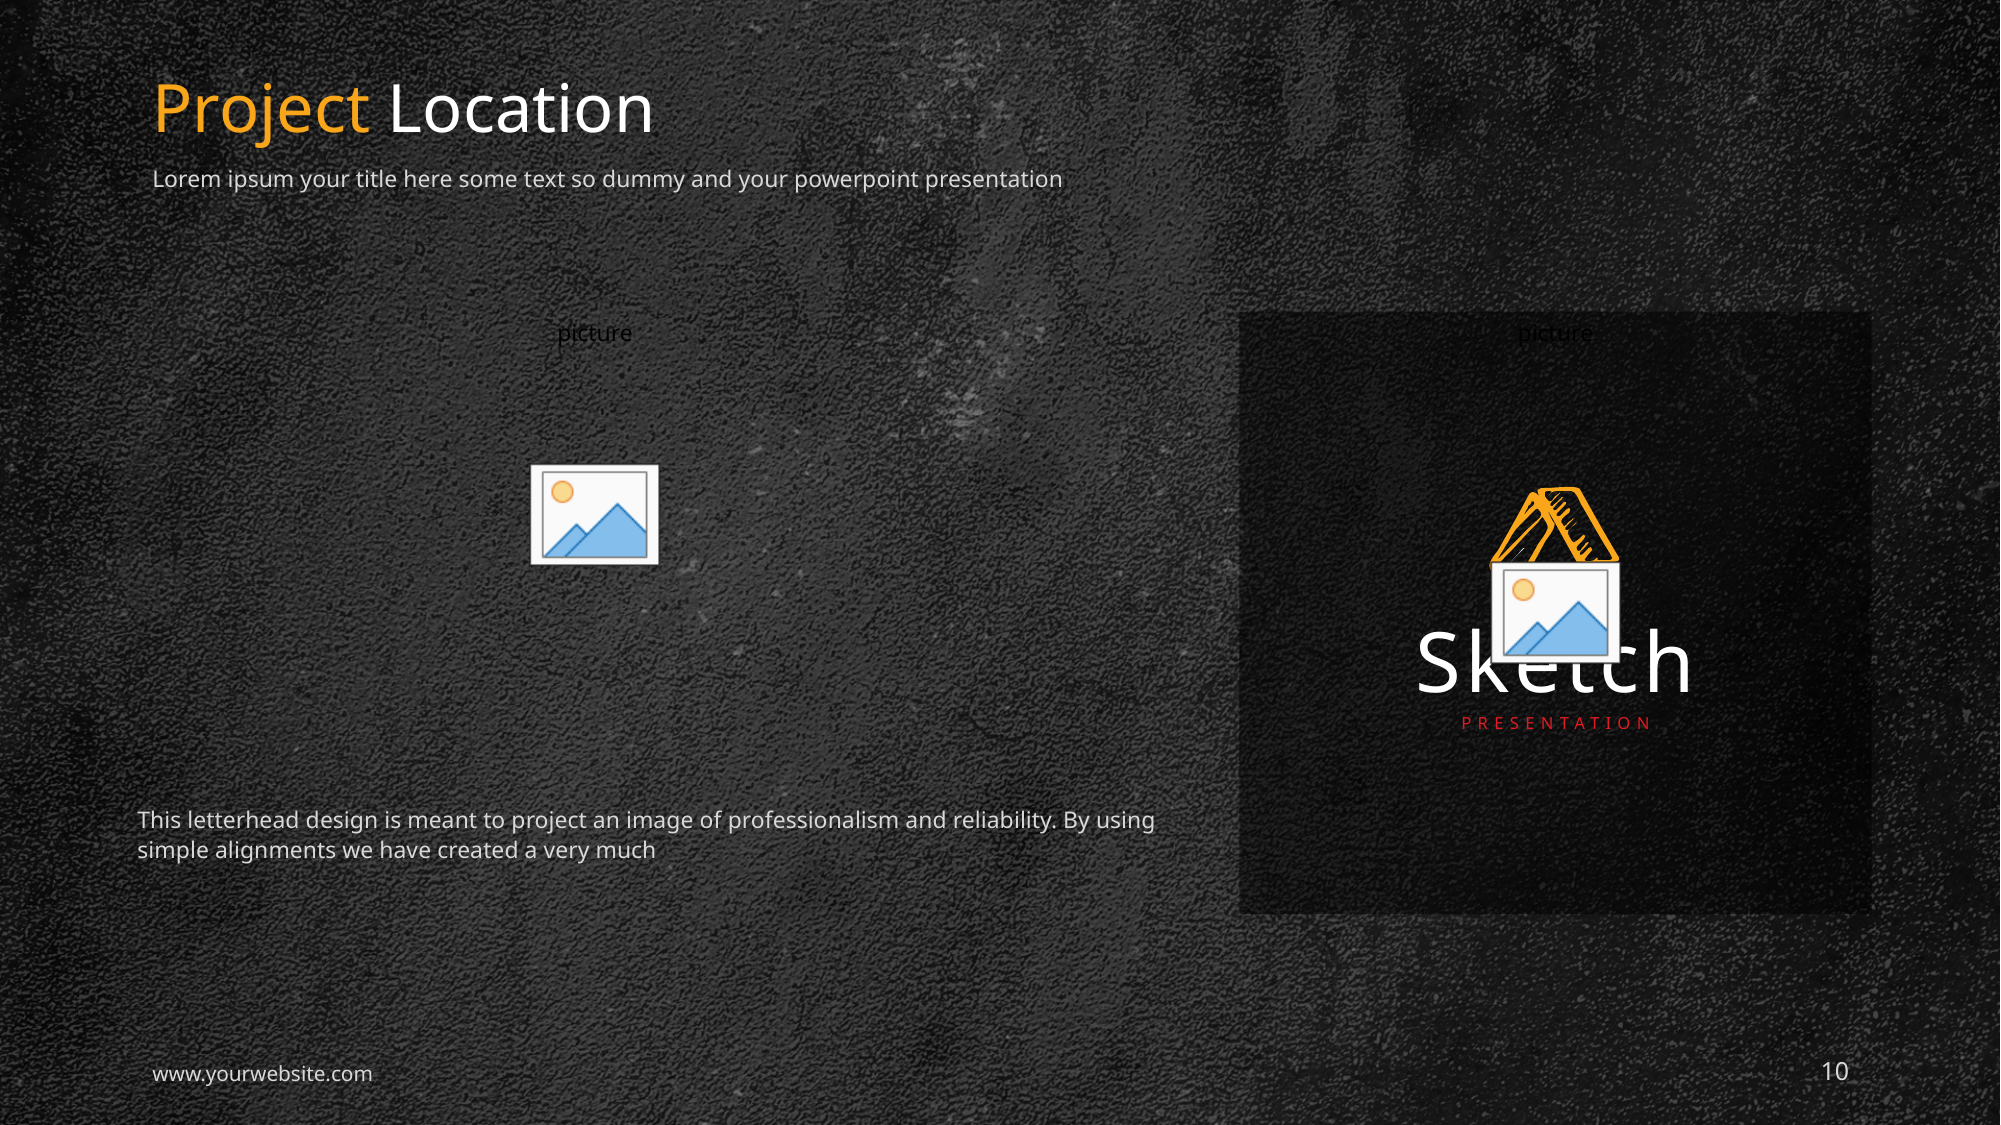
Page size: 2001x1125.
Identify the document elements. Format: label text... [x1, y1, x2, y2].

picture [1239, 311, 1872, 915]
text_box [0, 0, 2000, 1125]
list Lorem ipsum your title here some text so dummy and your powerpoint presentation [137, 160, 1863, 207]
picture [0, 311, 1191, 719]
text_box This letterhead design is meant to project an image of professionalism and reliability. By using simple alignments we have created a very much [137, 805, 1191, 862]
title Project Location [137, 55, 1863, 160]
footer www.yourwebsite.com [137, 1042, 462, 1103]
slide_number 10 [1797, 1042, 1872, 1103]
